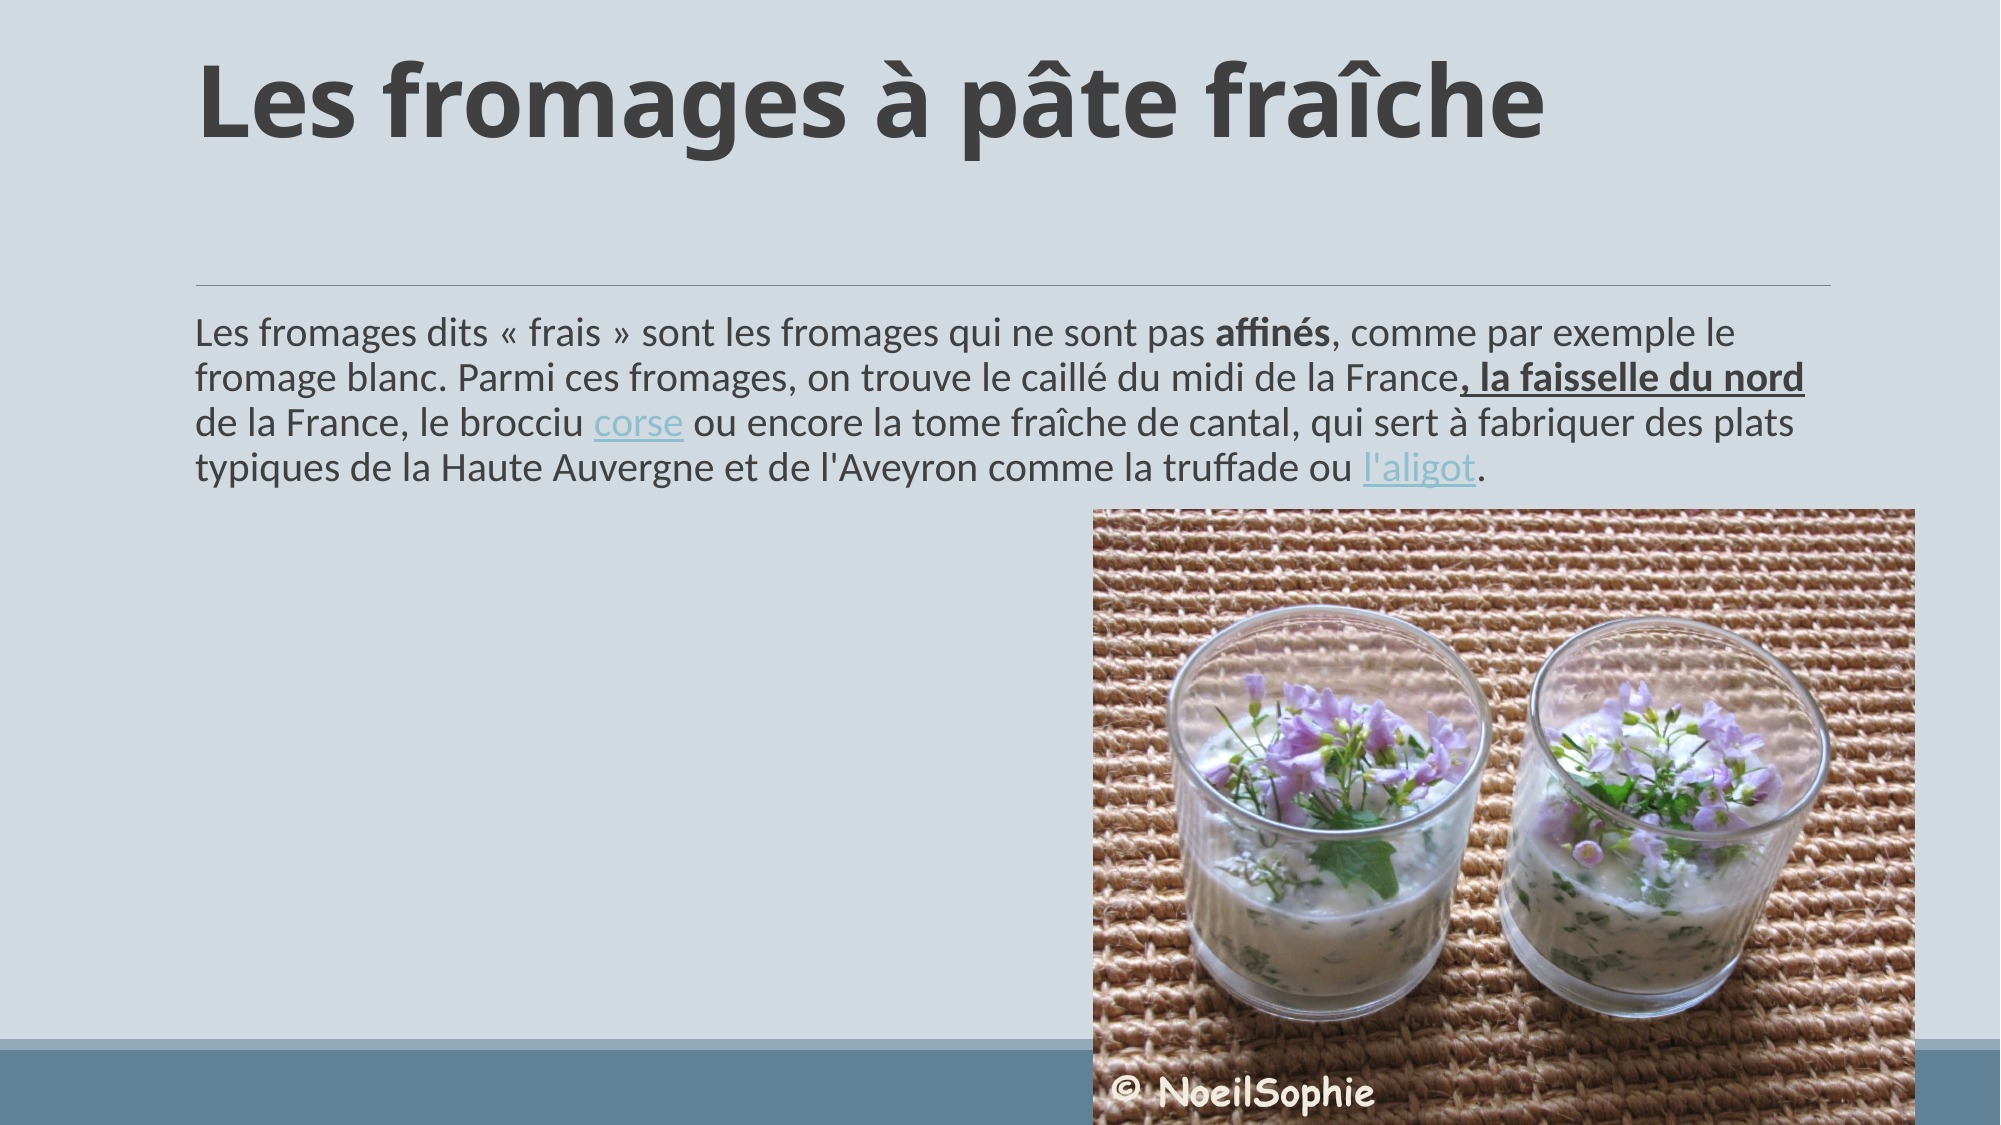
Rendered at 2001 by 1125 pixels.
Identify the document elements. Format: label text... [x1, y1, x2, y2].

picture [1093, 508, 1915, 1125]
list Les fromages dits « frais » sont les fromages qui ne sont pas affinés, comme par exemple le fromage blanc. Parmi ces fromages, on trouve le caillé du midi de la France, la faisselle du nord de la France, le brocciu corse ou encore la tome fraîche de cantal, qui sert à fabriquer des plats typiques de la Haute Auvergne et de l'Aveyron comme la truffade ou l'aligot. [180, 302, 1830, 963]
title Les fromages à pâte fraîche [180, 47, 1830, 285]
